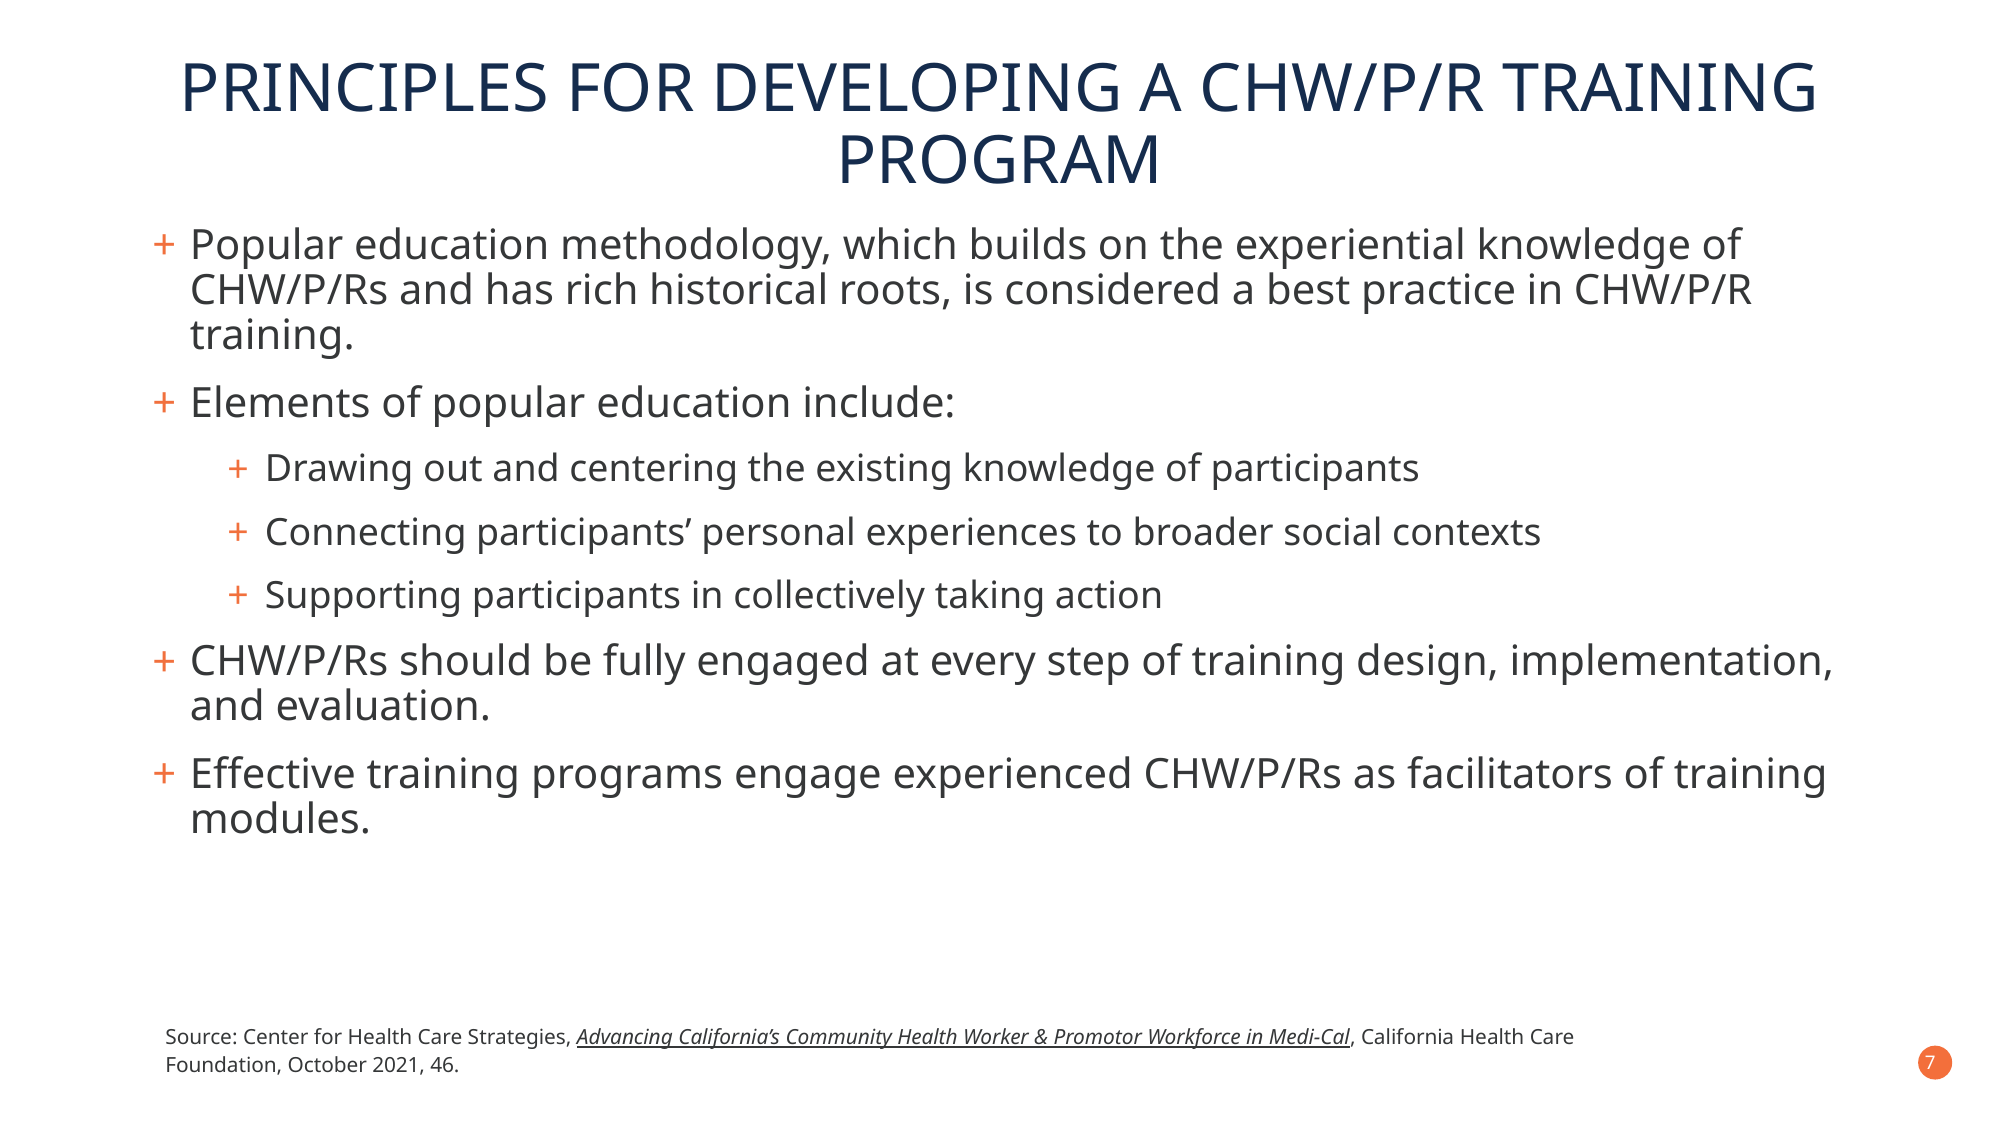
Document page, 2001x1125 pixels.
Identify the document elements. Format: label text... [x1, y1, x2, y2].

list Popular education methodology, which builds on the experiential knowledge of CHW/P/Rs and has rich historical roots, is considered a best practice in CHW/P/R training. Elements of popular education include: Drawing out and centering the existing knowledge of participants Connecting participants’ personal experiences to broader social contexts Supporting participants in collectively taking action CHW/P/Rs should be fully engaged at every step of training design, implementation, and evaluation. Effective training programs engage experienced CHW/P/Rs as facilitators of training modules. [137, 216, 1863, 1006]
title Principles for Developing a CHW/P/R Training Program [137, 71, 1863, 180]
text_box Source: Center for Health Care Strategies, Advancing California’s Community Health Worker & Promotor Workforce in Medi-Cal, California Health Care Foundation, October 2021, 46. [150, 1016, 1711, 1085]
